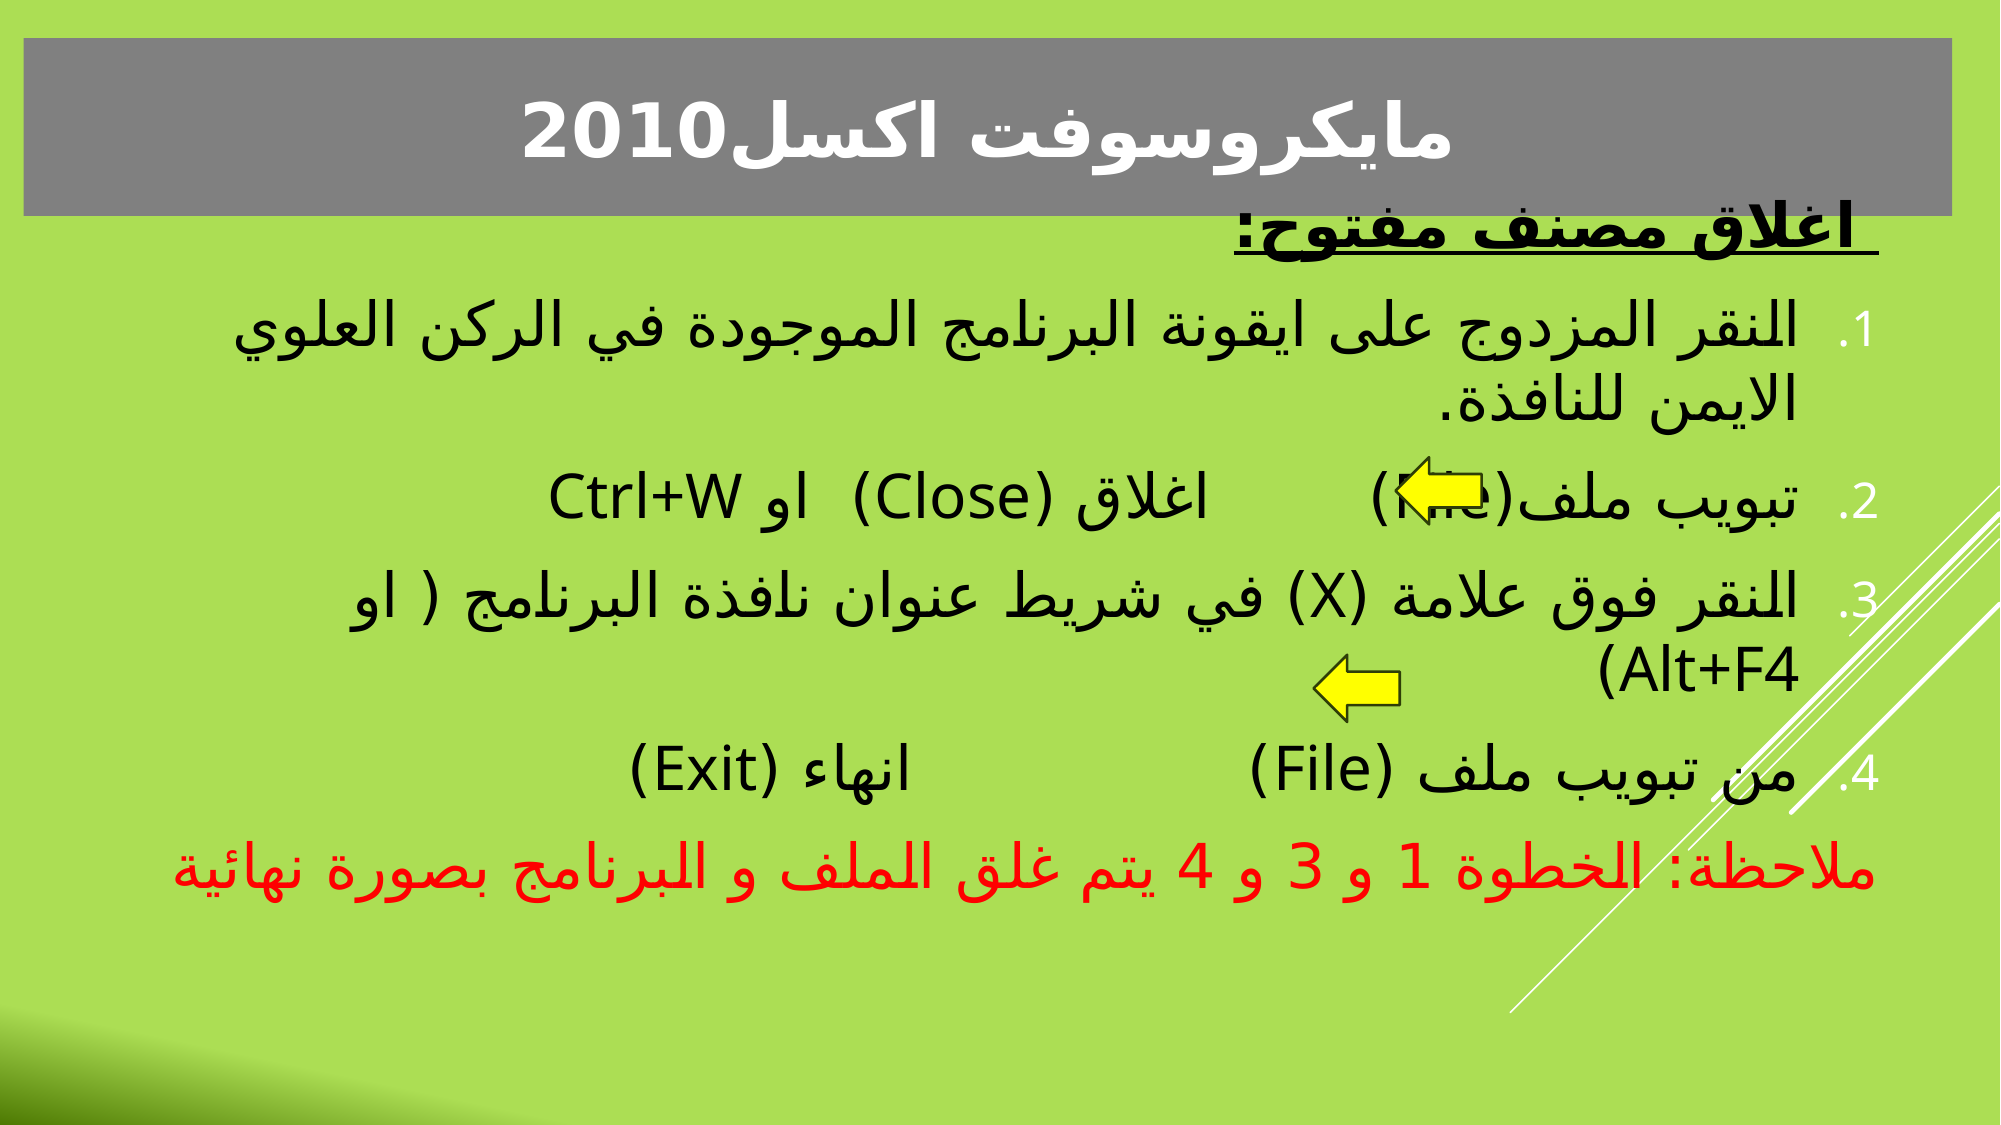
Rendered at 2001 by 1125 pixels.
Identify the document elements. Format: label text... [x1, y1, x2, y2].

list اغلاق مصنف مفتوح: النقر المزدوج على ايقونة البرنامج الموجودة في الركن العلوي الايمن للنافذة. تبويب ملف(File) اغلاق (Close) او Ctrl+W النقر فوق علامة (X) في شريط عنوان نافذة البرنامج ( او Alt+F4) من تبويب ملف (File) انهاء (Exit) ملاحظة: الخطوة 1 و 3 و 4 يتم غلق الملف و البرنامج بصورة نهائية [141, 161, 1894, 926]
text_box [1312, 653, 1402, 724]
text_box [1394, 456, 1483, 526]
text_box مايكروسوفت اكسل2010 [23, 38, 1953, 216]
